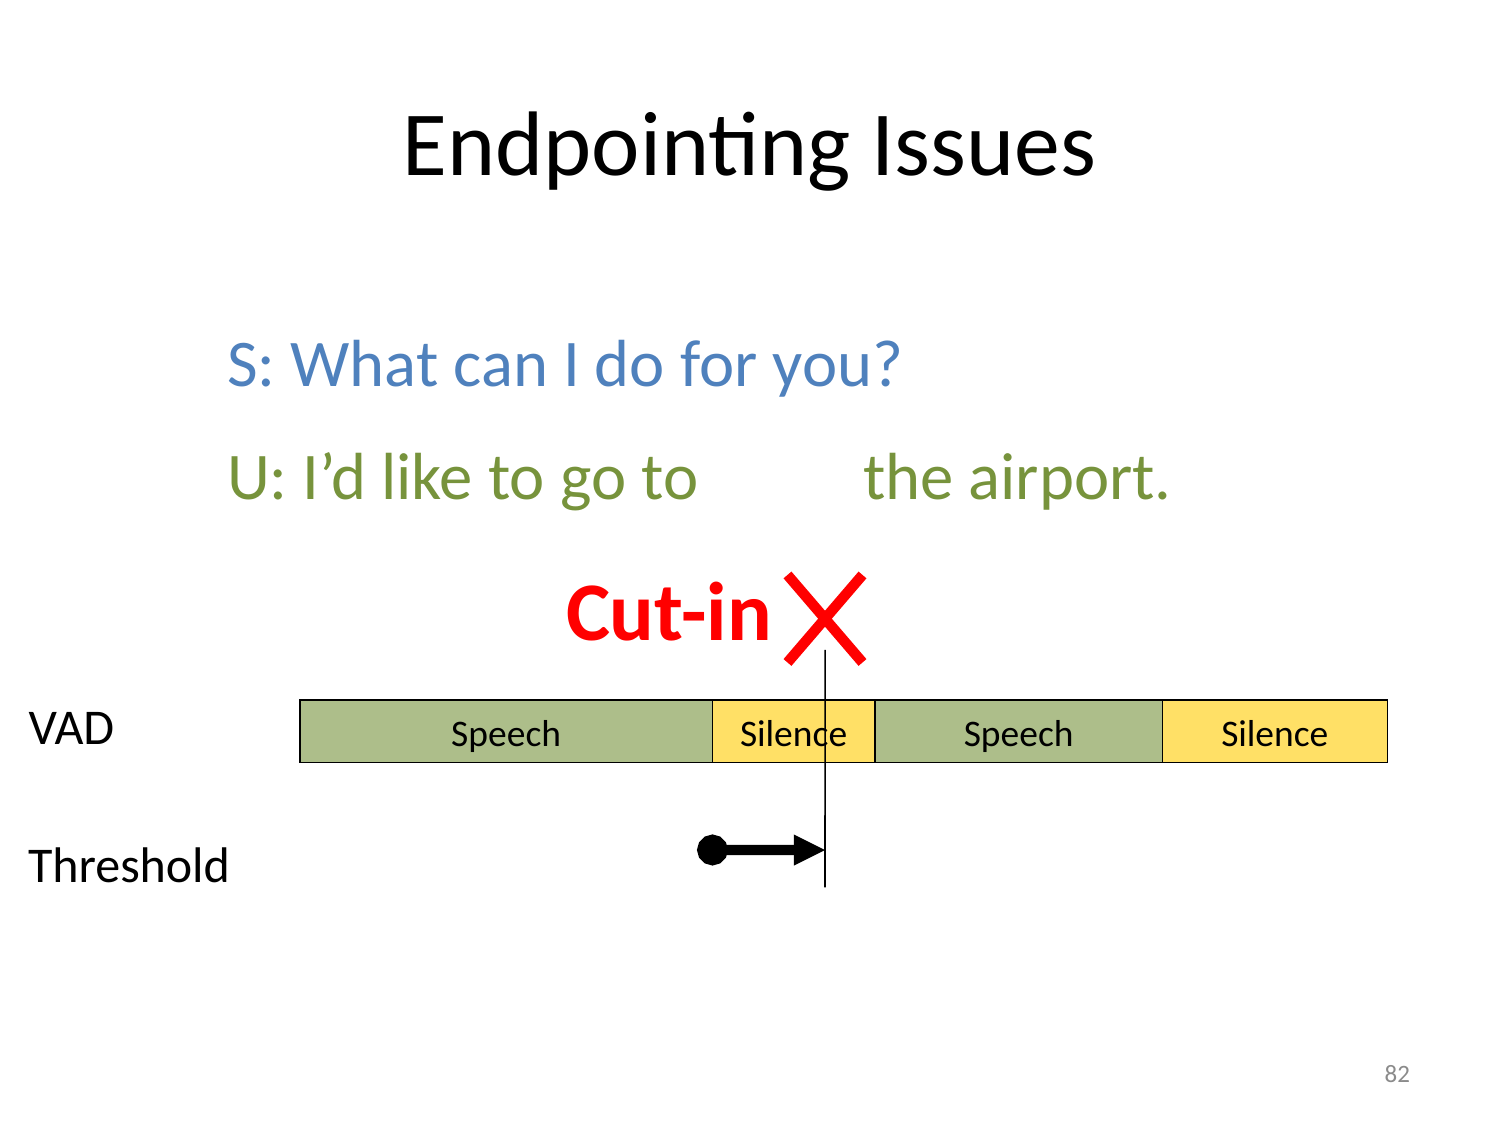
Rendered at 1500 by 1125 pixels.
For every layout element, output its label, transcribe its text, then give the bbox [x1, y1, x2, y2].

text_box Cut-in [551, 549, 788, 665]
slide_number 82 [1074, 1042, 1425, 1103]
text_box Speech [874, 699, 1162, 763]
text_box Silence [712, 699, 825, 763]
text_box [787, 574, 863, 663]
text_box VAD [13, 687, 130, 763]
text_box [706, 843, 825, 857]
text_box Threshold [13, 824, 246, 900]
text_box Silence [826, 699, 874, 763]
text_box Silence [1162, 699, 1388, 763]
text_box Speech [300, 699, 712, 763]
title Endpointing Issues [75, 45, 1425, 233]
text_box S: What can I do for you? U: I’d like to go to the airport. [212, 312, 1400, 521]
